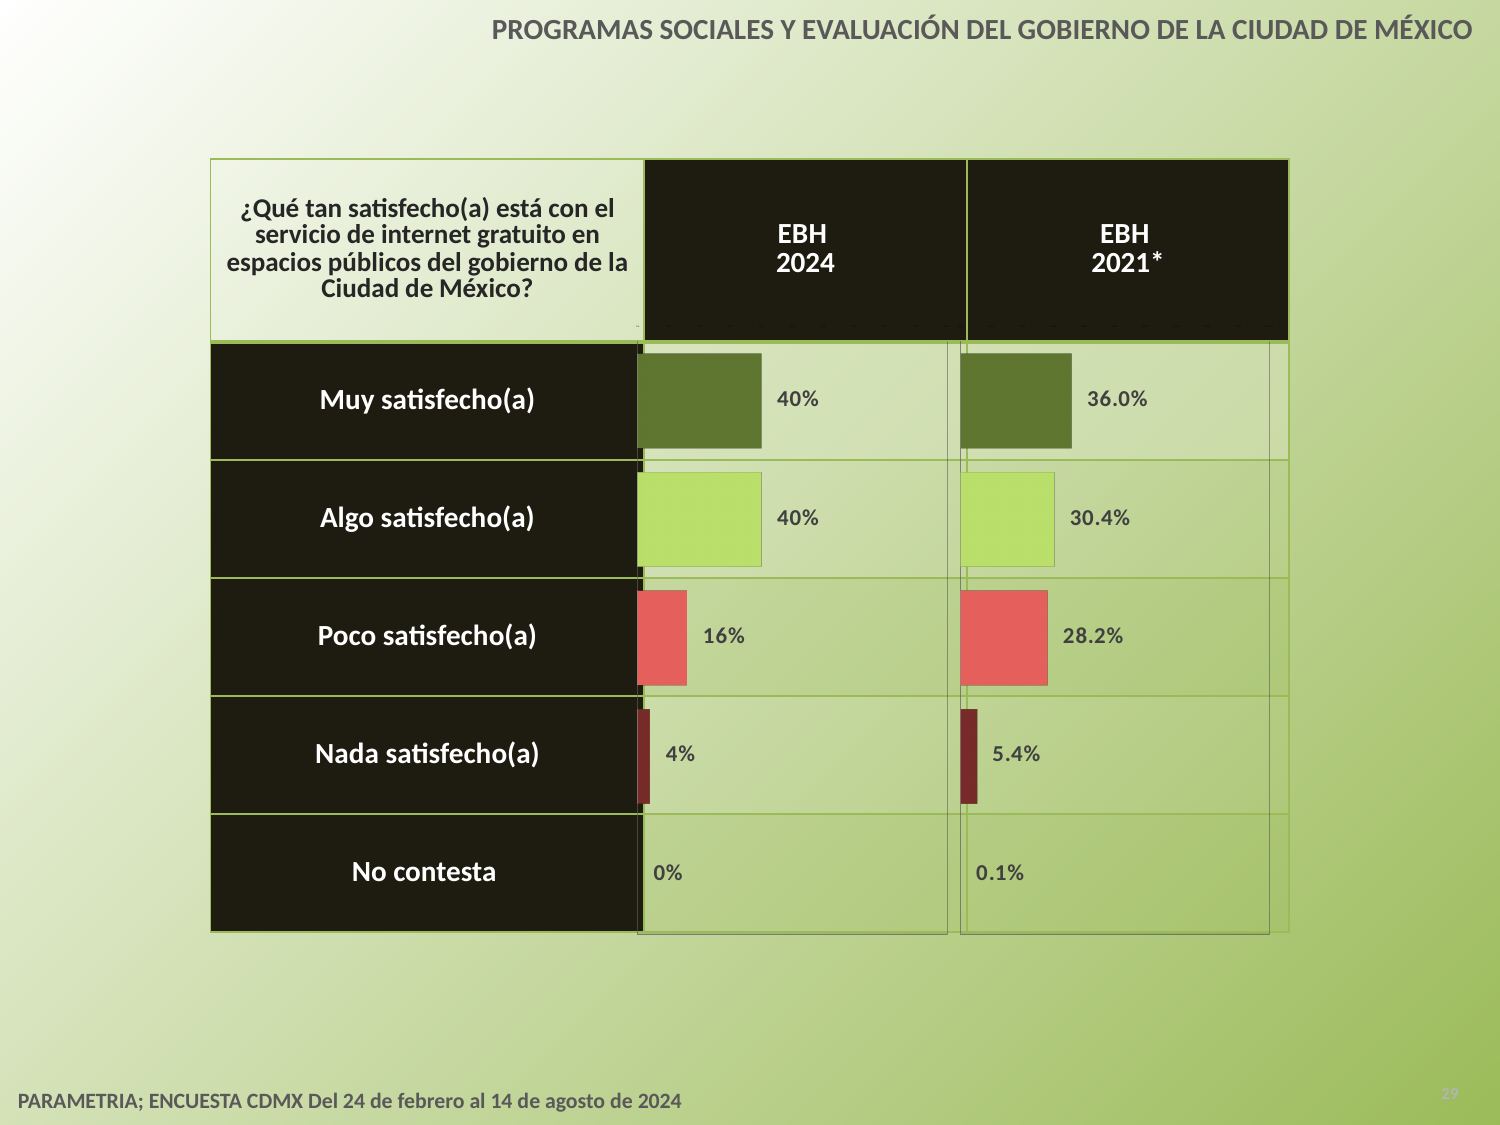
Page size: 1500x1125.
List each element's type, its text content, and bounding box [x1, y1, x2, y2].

table_cell Nada satisfecho(a) [211, 697, 627, 813]
slide_number 29 [1413, 1072, 1487, 1114]
table_cell Poco satisfecho(a) [211, 579, 627, 695]
table_header EBH 2024 [645, 160, 966, 325]
table_cell Algo satisfecho(a) [211, 461, 627, 577]
table_header ¿Qué tan satisfecho(a) está con el servicio de internet gratuito en espacios públicos del gobierno de la Ciudad de México? [211, 160, 643, 340]
chart [627, 325, 1288, 959]
table_cell No contesta [211, 815, 627, 931]
list PROGRAMAS SOCIALES Y EVALUACIÓN DEL GOBIERNO DE LA CIUDAD DE MÉXICO [472, 0, 1495, 60]
text_box PARAMETRIA; ENCUESTA CDMX Del 24 de febrero al 14 de agosto de 2024 [3, 1079, 1415, 1121]
table_cell Muy satisfecho(a) [211, 344, 627, 459]
table_header EBH 2021* [968, 160, 1288, 325]
